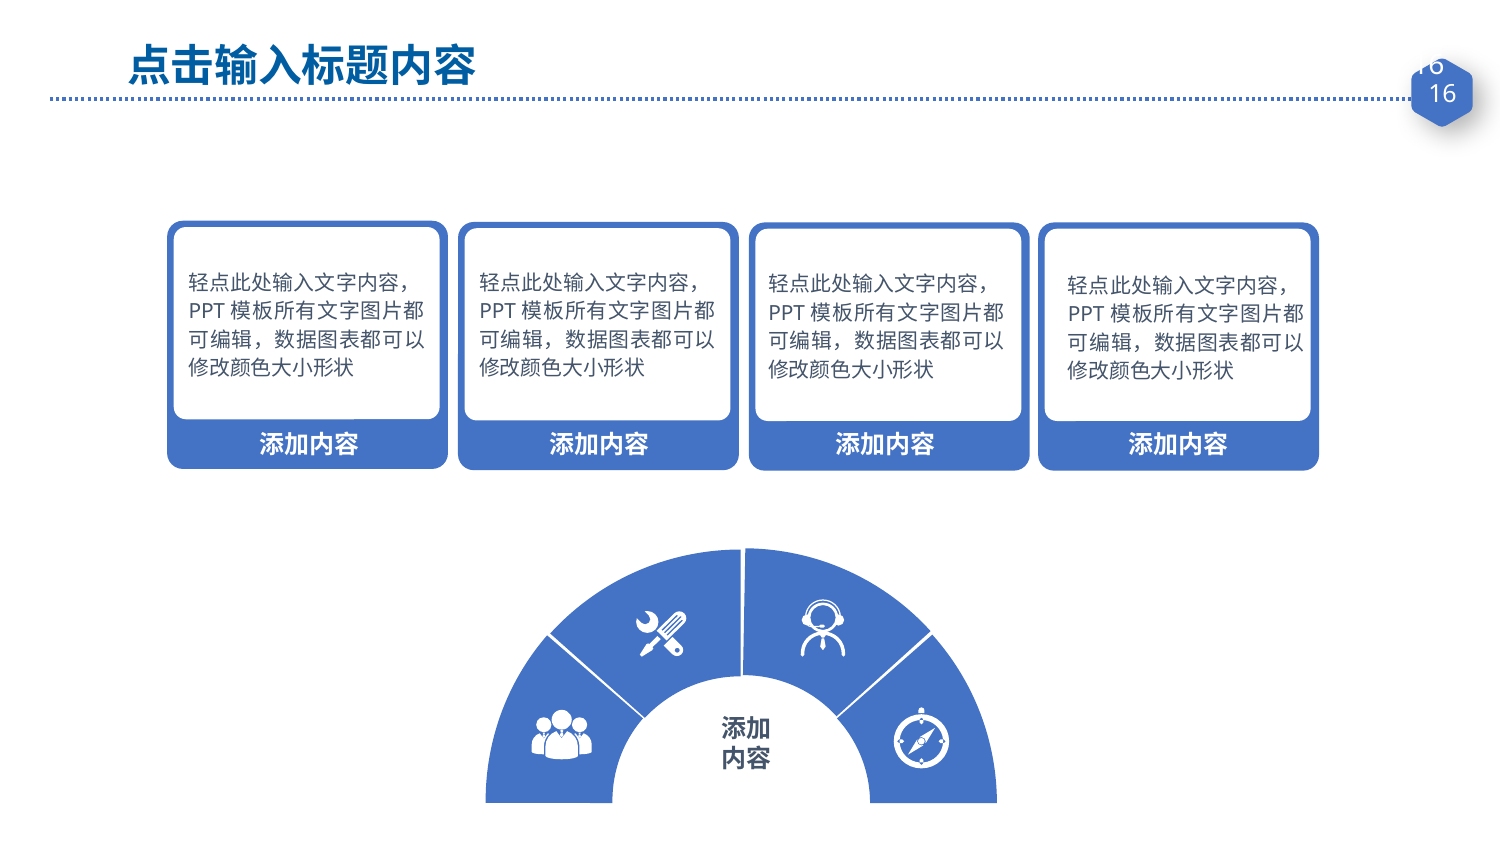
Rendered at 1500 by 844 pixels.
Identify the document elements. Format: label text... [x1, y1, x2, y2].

text_box 点击输入标题内容 [99, 32, 505, 97]
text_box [1038, 222, 1320, 471]
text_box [457, 221, 739, 471]
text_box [484, 549, 997, 844]
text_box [167, 220, 448, 469]
slide_number 16 [1394, 38, 1463, 97]
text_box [748, 222, 1030, 471]
